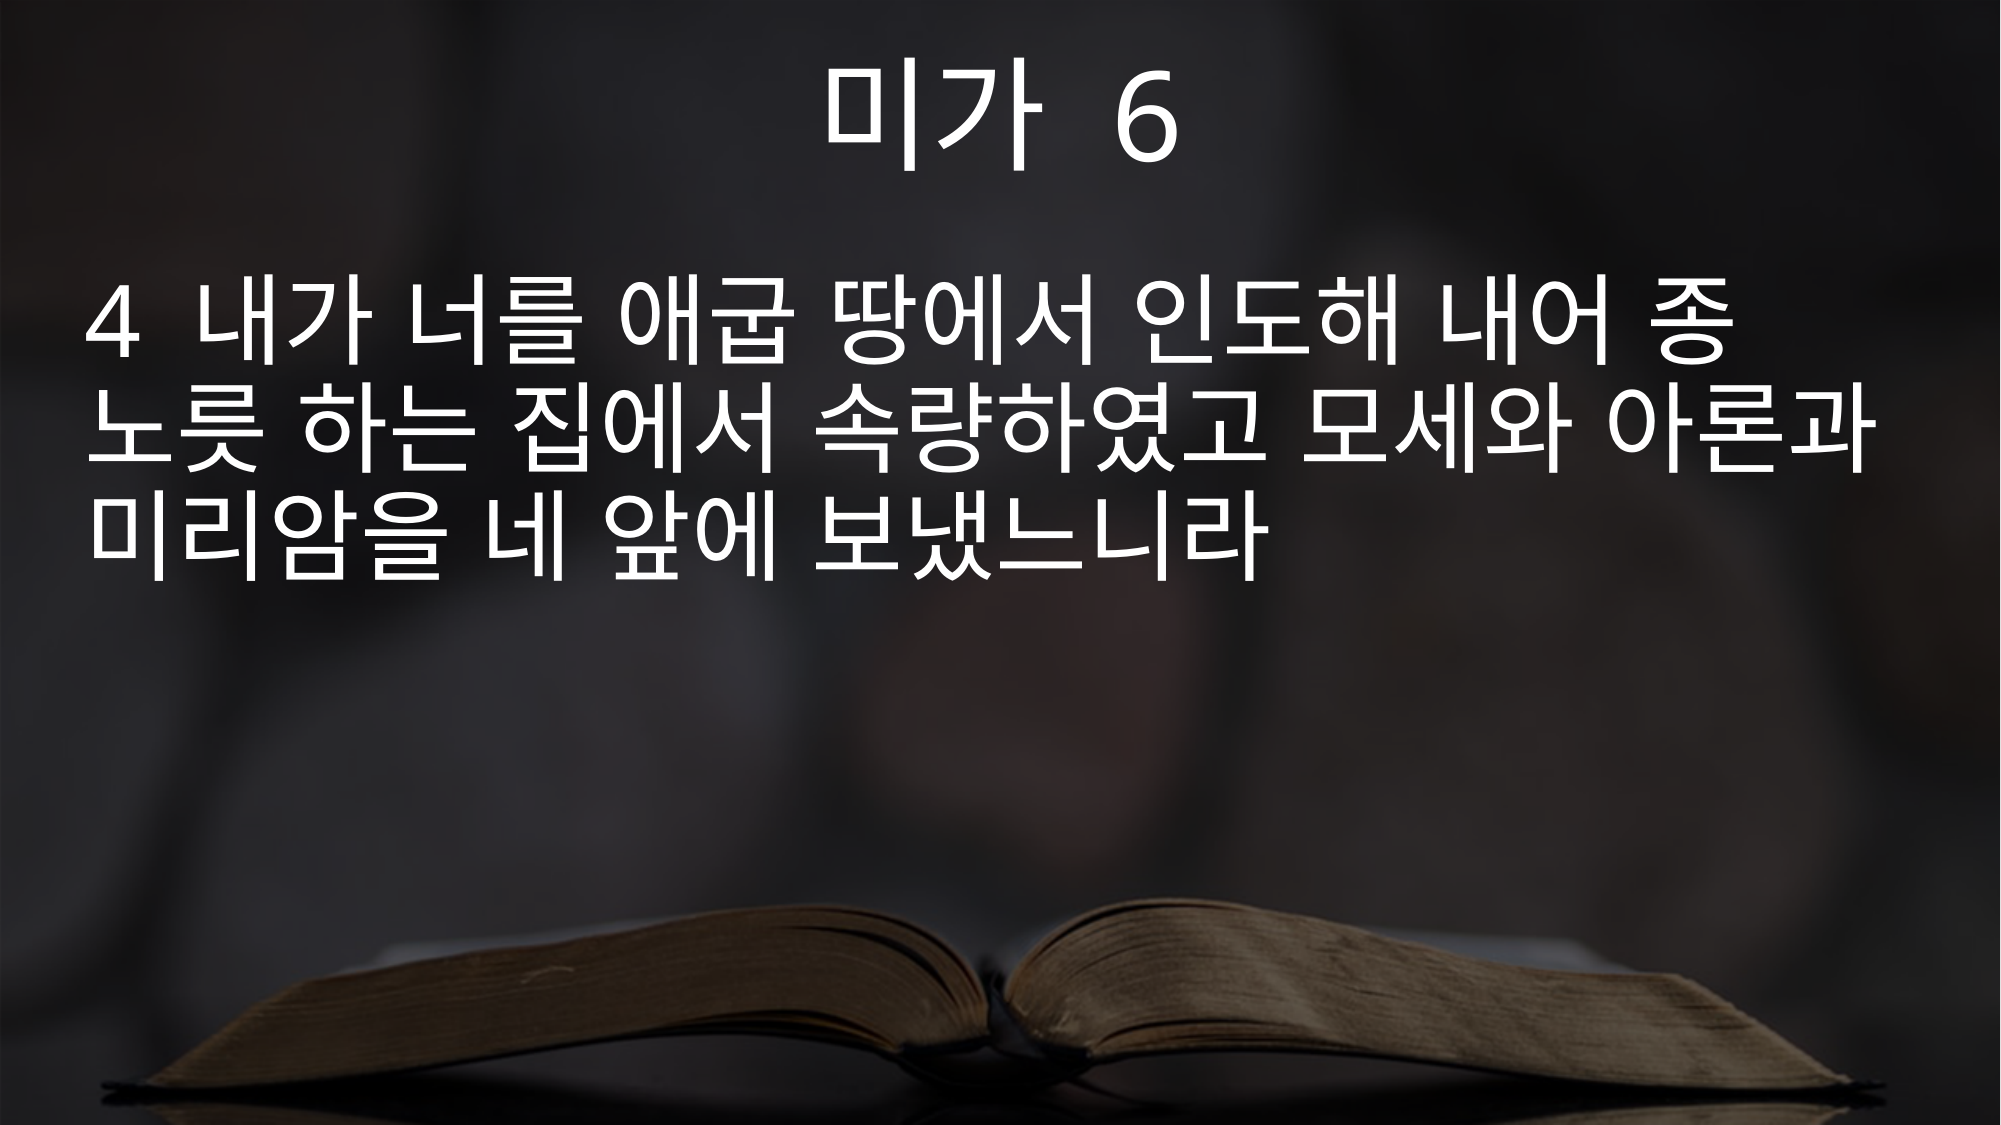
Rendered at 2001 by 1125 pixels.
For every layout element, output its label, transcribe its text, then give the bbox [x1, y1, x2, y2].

list 4 내가 너를 애굽 땅에서 인도해 내어 종 노릇 하는 집에서 속량하였고 모세와 아론과 미리암을 네 앞에 보냈느니라 [69, 263, 1953, 423]
picture [0, 0, 2001, 1125]
footer 미가 6 [0, 32, 2000, 192]
